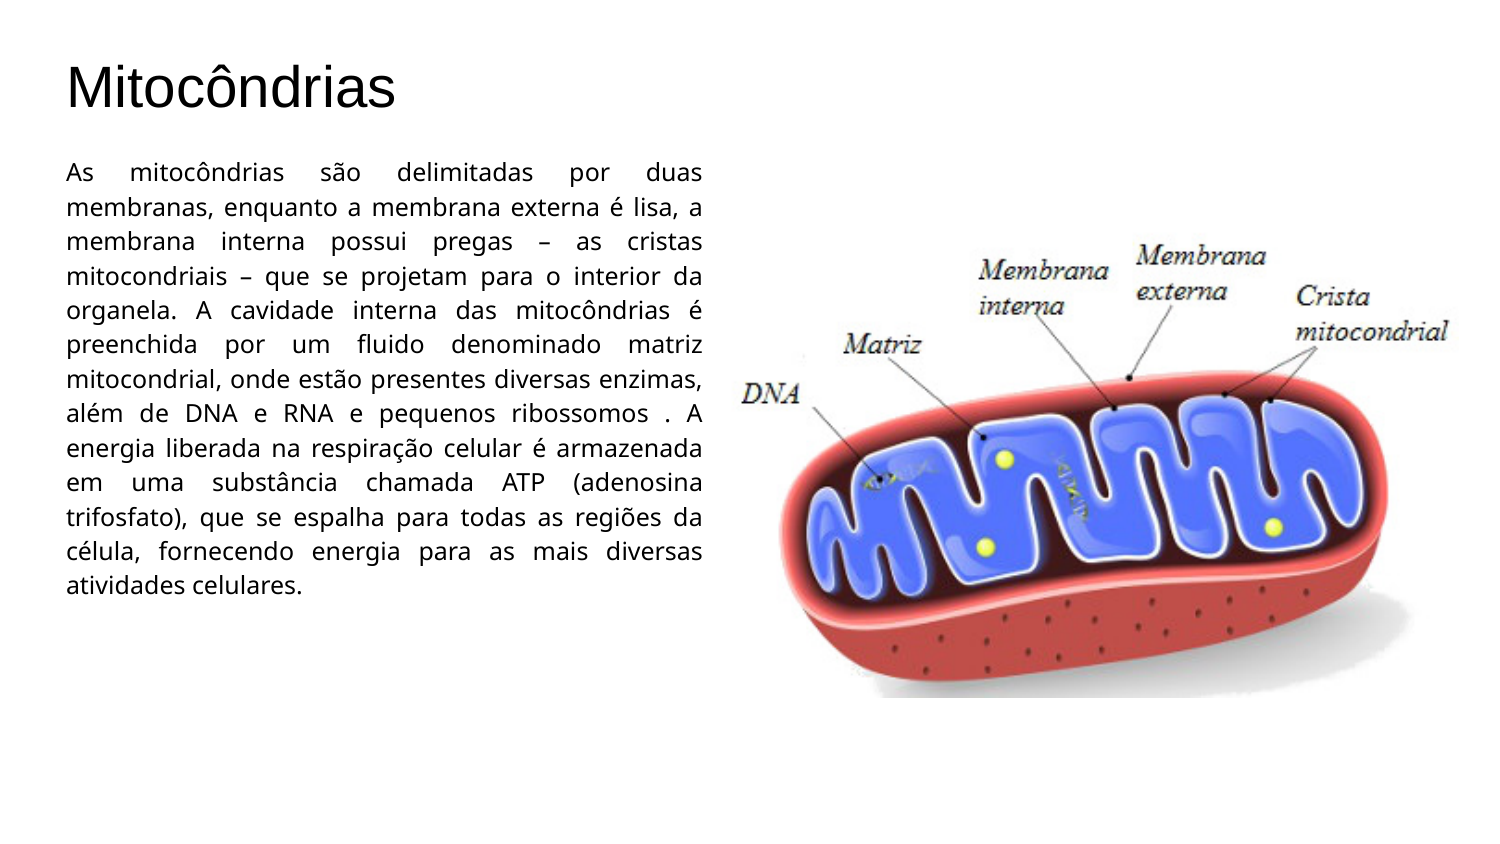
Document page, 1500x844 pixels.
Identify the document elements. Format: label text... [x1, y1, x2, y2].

picture [718, 203, 1459, 698]
title Mitocôndrias [51, 34, 683, 129]
list As mitocôndrias são delimitadas por duas membranas, enquanto a membrana externa é lisa, a membrana interna possui pregas – as cristas mitocondriais – que se projetam para o interior da organela. A cavidade interna das mitocôndrias é preenchida por um fluido denominado matriz mitocondrial, onde estão presentes diversas enzimas, além de DNA e RNA e pequenos ribossomos . A energia liberada na respiração celular é armazenada em uma substância chamada ATP (adenosina trifosfato), que se espalha para todas as regiões da célula, fornecendo energia para as mais diversas atividades celulares. [51, 137, 719, 750]
